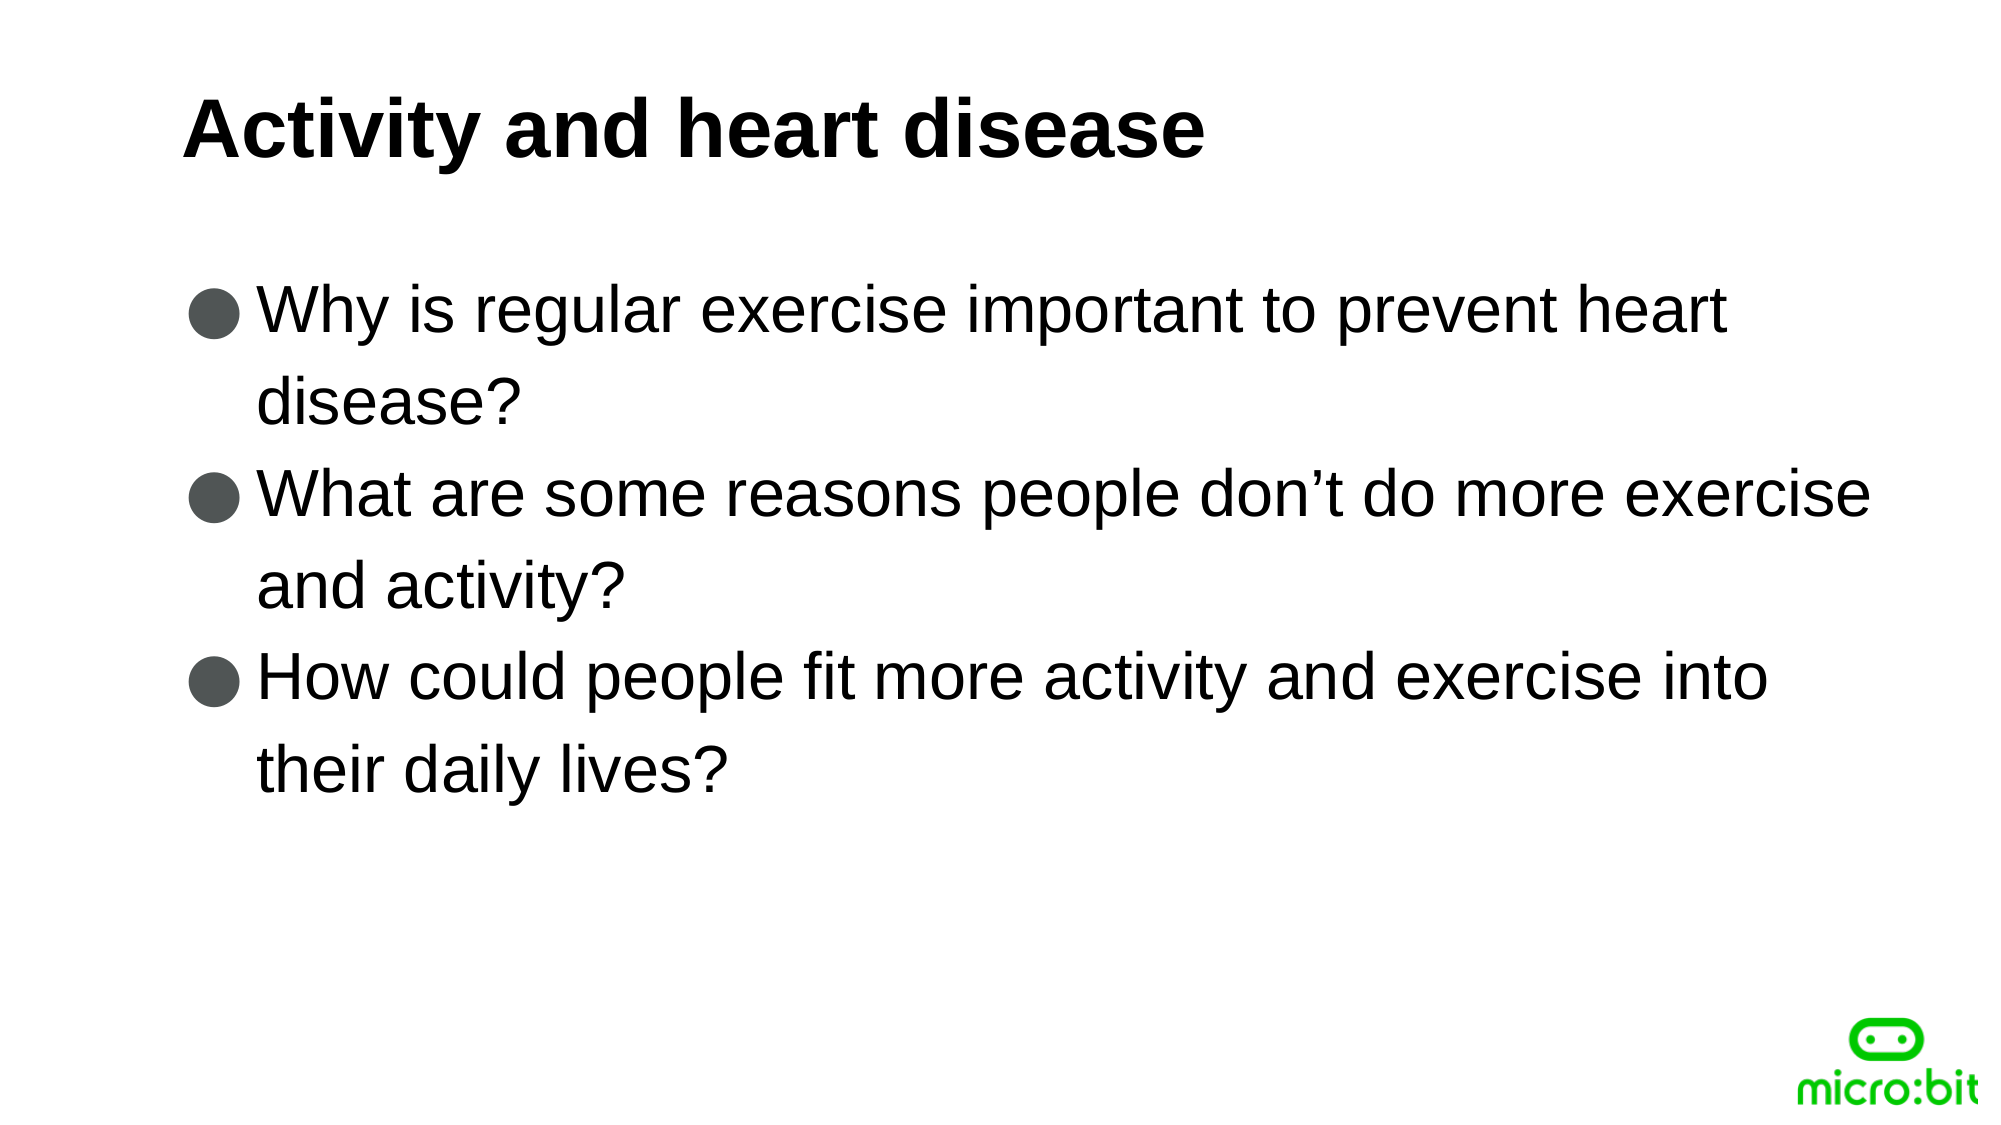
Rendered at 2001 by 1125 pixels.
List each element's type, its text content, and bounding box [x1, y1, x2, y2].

picture [1797, 1017, 1978, 1106]
text_box Activity and heart disease Why is regular exercise important to prevent heart disease? What are some reasons people don’t do more exercise and activity? How could people fit more activity and exercise into their daily lives? [166, 60, 1918, 884]
